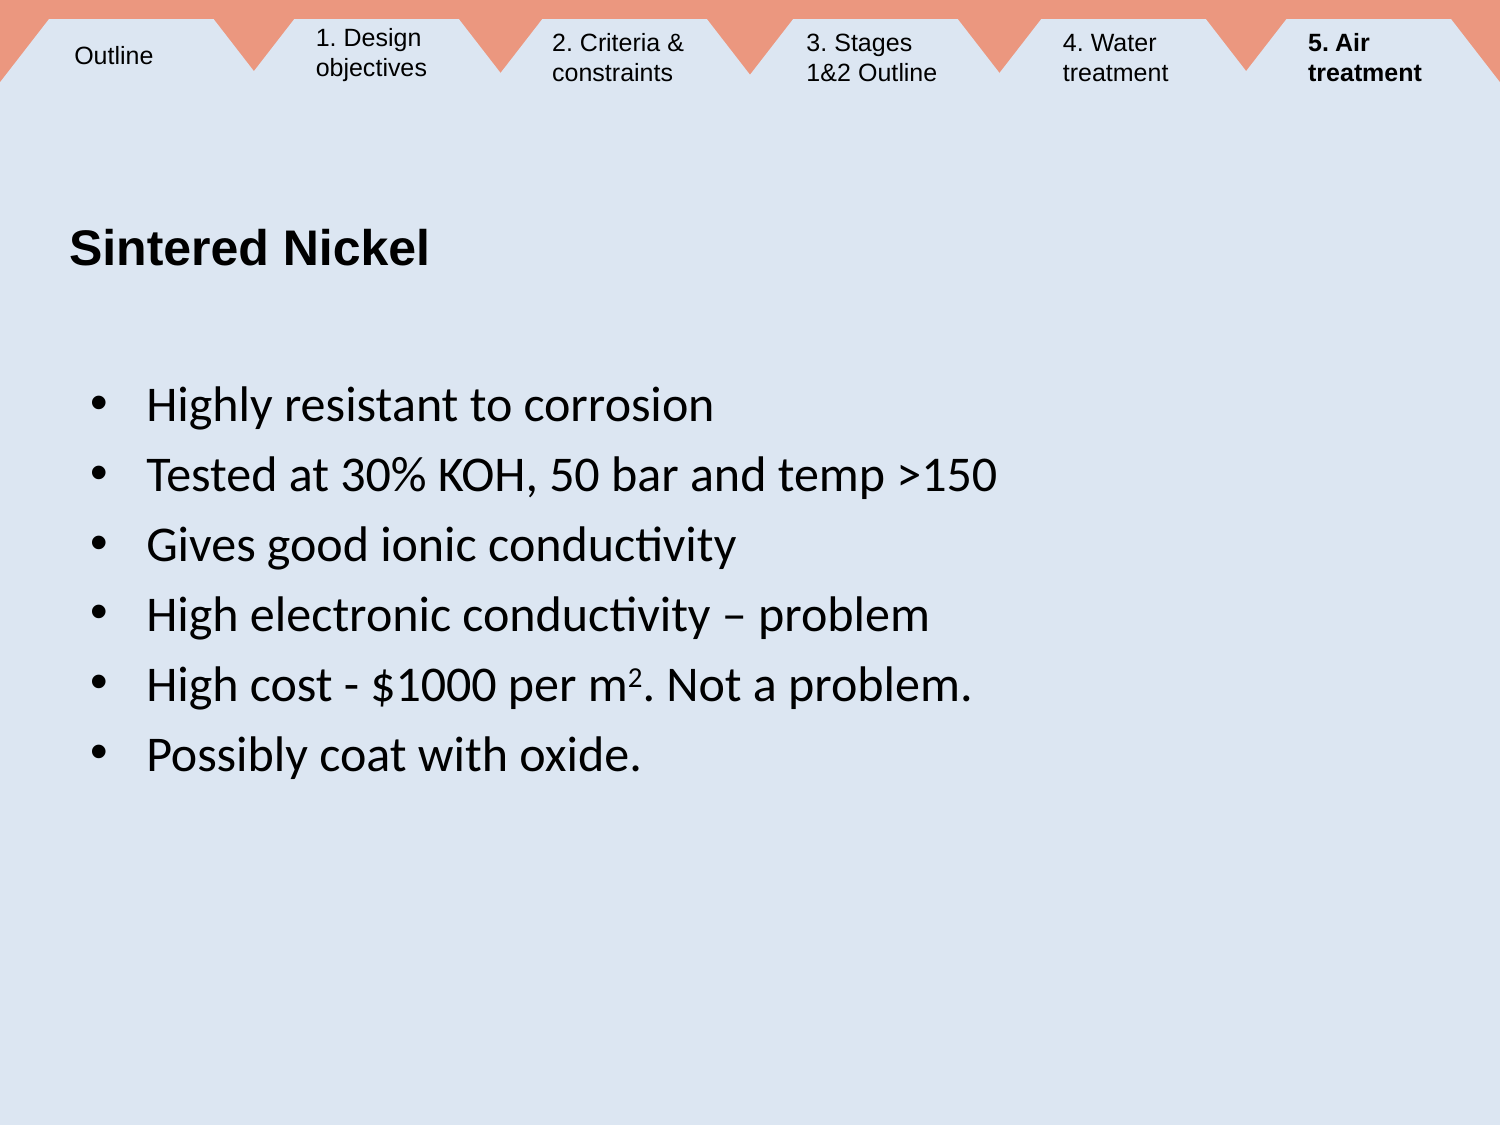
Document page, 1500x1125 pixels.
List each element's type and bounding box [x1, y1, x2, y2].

list [0, 0, 1500, 1125]
